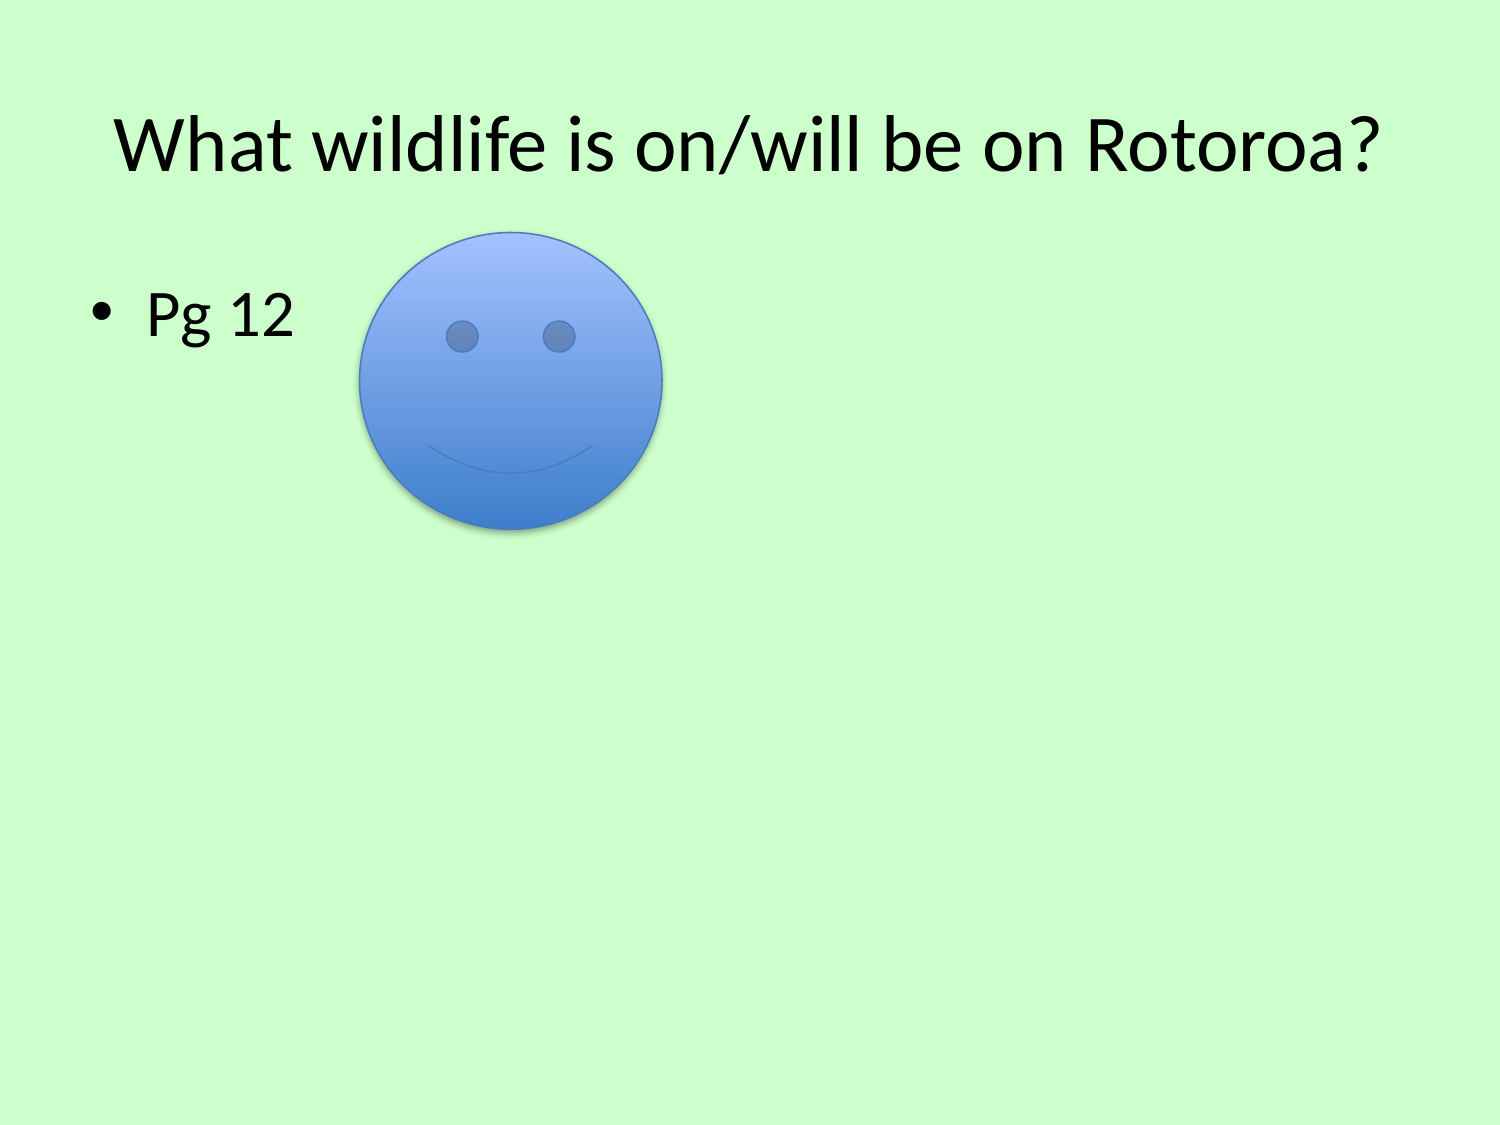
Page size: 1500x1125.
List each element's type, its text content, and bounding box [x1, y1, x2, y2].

list Pg 12 [75, 262, 1425, 1005]
title What wildlife is on/will be on Rotoroa? [75, 45, 1425, 233]
text_box [358, 231, 663, 531]
